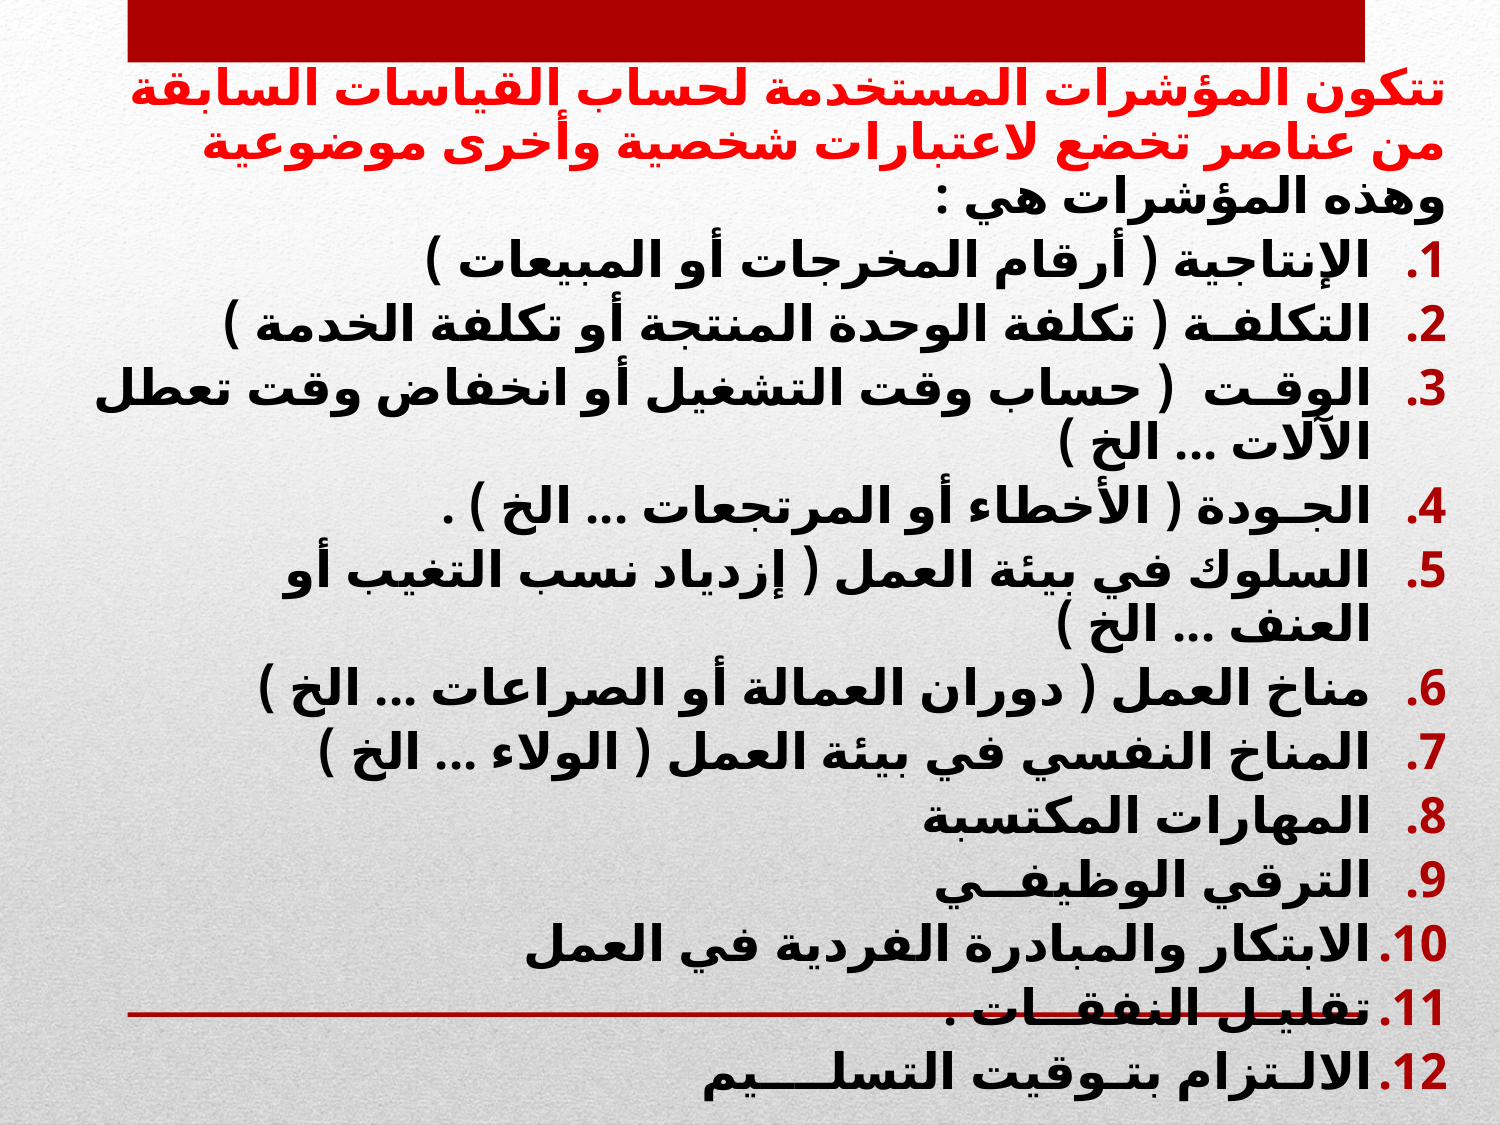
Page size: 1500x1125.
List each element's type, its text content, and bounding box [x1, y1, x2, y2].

list تتكون المؤشرات المستخدمة لحساب القياسات السابقة من عناصر تخضع لاعتبارات شخصية وأخرى موضوعية وهذه المؤشرات هي : الإنتاجية ( أرقام المخرجات أو المبيعات ) التكلفـة ( تكلفة الوحدة المنتجة أو تكلفة الخدمة ) الوقـت ( حساب وقت التشغيل أو انخفاض وقت تعطل الآلات ... الخ ) الجـودة ( الأخطاء أو المرتجعات ... الخ ) . السلوك في بيئة العمل ( إزدياد نسب التغيب أو العنف ... الخ ) مناخ العمل ( دوران العمالة أو الصراعات ... الخ ) المناخ النفسي في بيئة العمل ( الولاء ... الخ ) المهارات المكتسبة الترقي الوظيفــي الابتكار والمبادرة الفردية في العمل تقليـل النفقــات . الالـتزام بتـوقيت التسلــــيم [75, 37, 1463, 1125]
